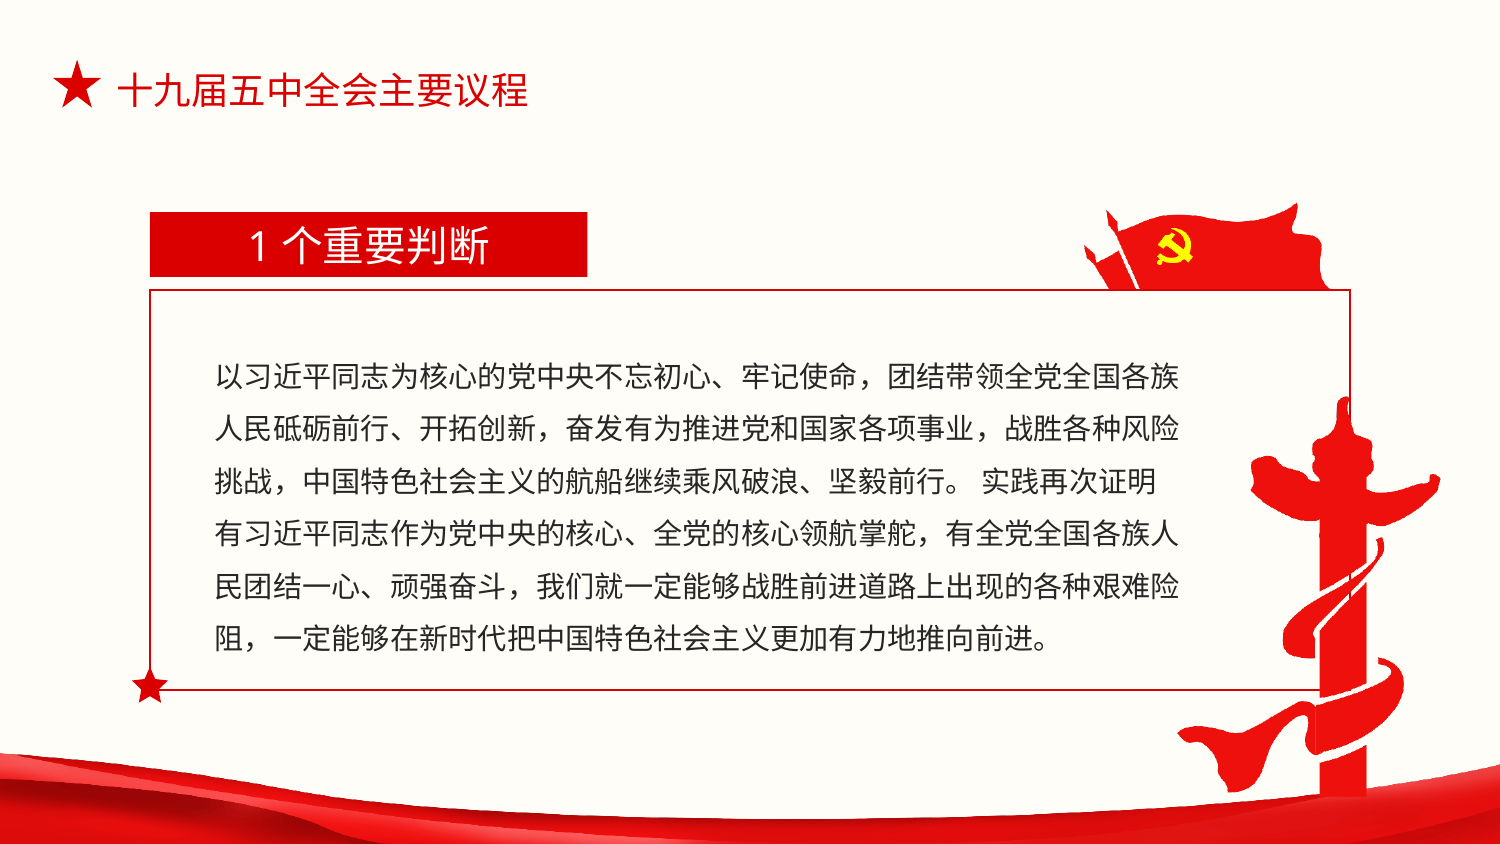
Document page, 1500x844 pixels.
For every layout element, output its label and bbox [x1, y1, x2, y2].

text_box [131, 196, 1350, 703]
picture [0, 371, 1500, 844]
